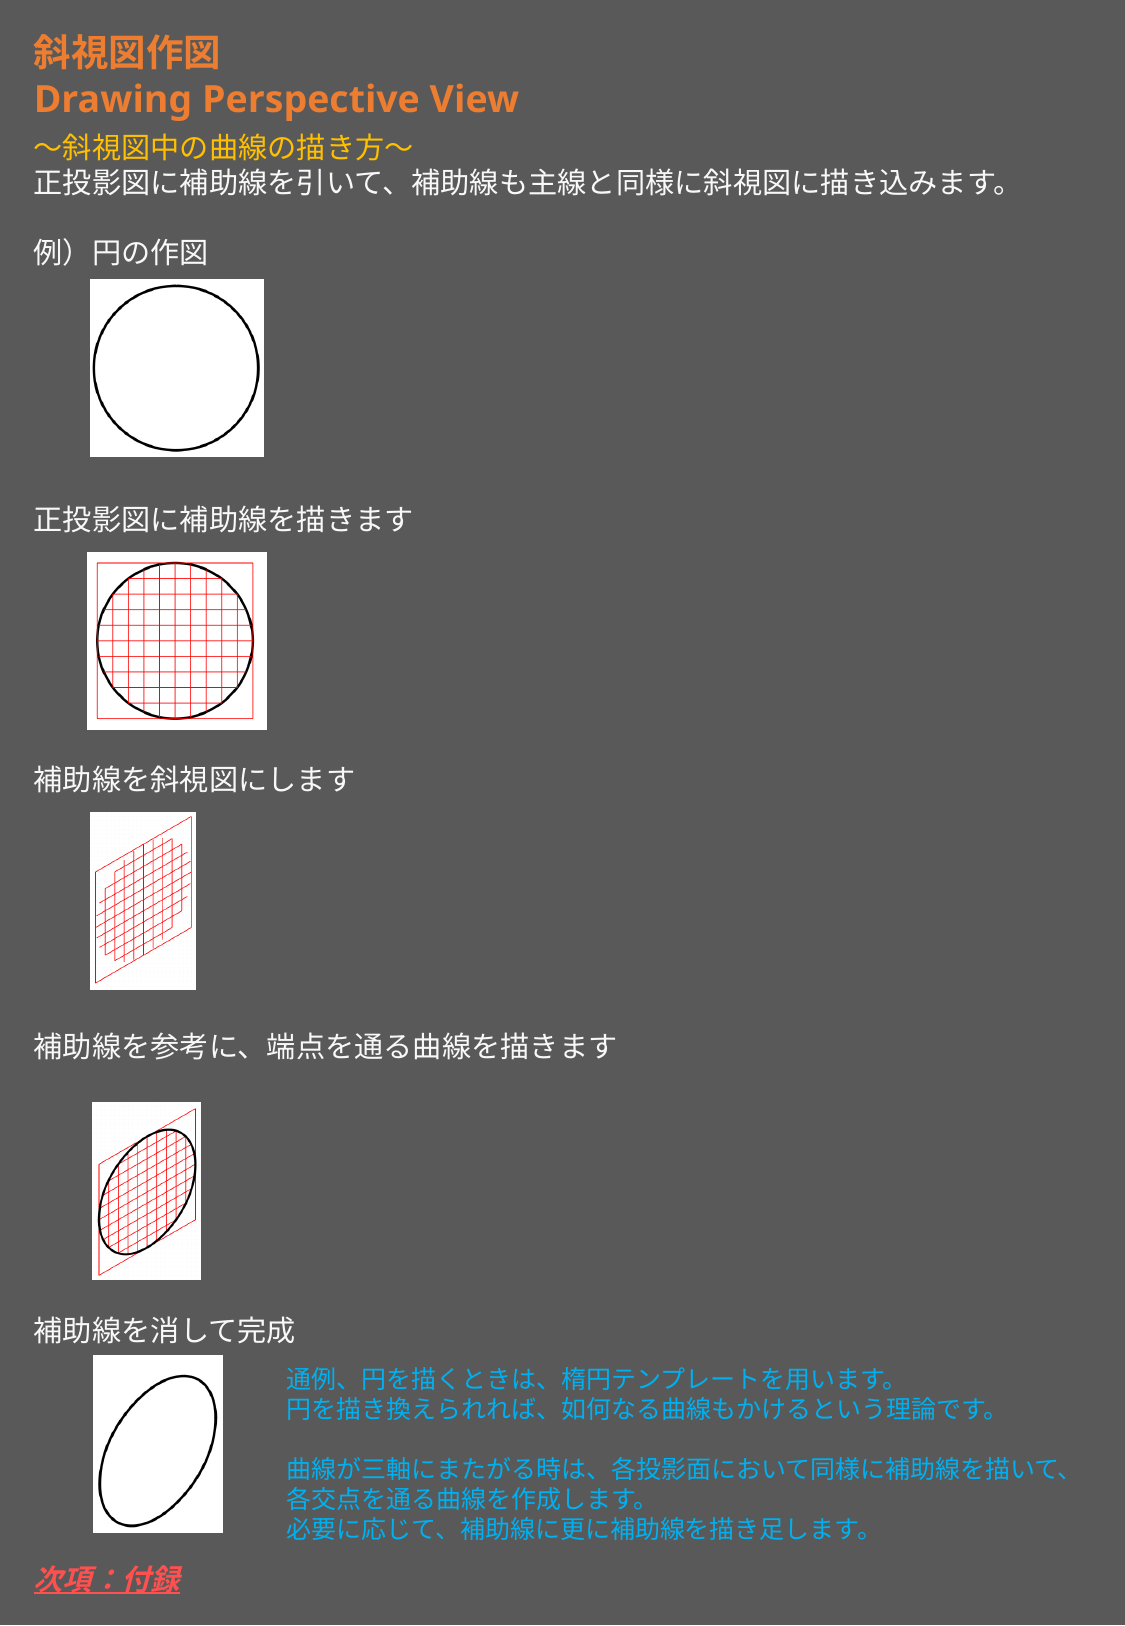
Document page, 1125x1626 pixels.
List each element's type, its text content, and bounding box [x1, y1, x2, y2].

text_box 次項：付録 [19, 1553, 1125, 1604]
text_box ～斜視図中の曲線の描き方～ 正投影図に補助線を引いて、補助線も主線と同様に斜視図に描き込みます。 例）円の作図 [19, 122, 1125, 277]
picture [86, 551, 267, 731]
text_box 正投影図に補助線を描きます [19, 493, 1125, 544]
picture [92, 1101, 202, 1281]
text_box 補助線を消して完成 [19, 1305, 1125, 1355]
text_box 補助線を斜視図にします [19, 754, 1125, 804]
picture [89, 278, 264, 457]
text_box 斜視図作図 Drawing Perspective View [19, 21, 1125, 122]
picture [89, 811, 197, 991]
text_box 通例、円を描くときは、楕円テンプレートを用います。 円を描き換えられれば、如何なる曲線もかけるという理論です。 曲線が三軸にまたがる時は、各投影面において同様に補助線を描いて、 各交点を通る曲線を作成します。 必要に応じて、補助線に更に補助線を描き足します。 [271, 1356, 1099, 1551]
text_box 補助線を参考に、端点を通る曲線を描きます [19, 1021, 1125, 1072]
picture [92, 1355, 223, 1534]
